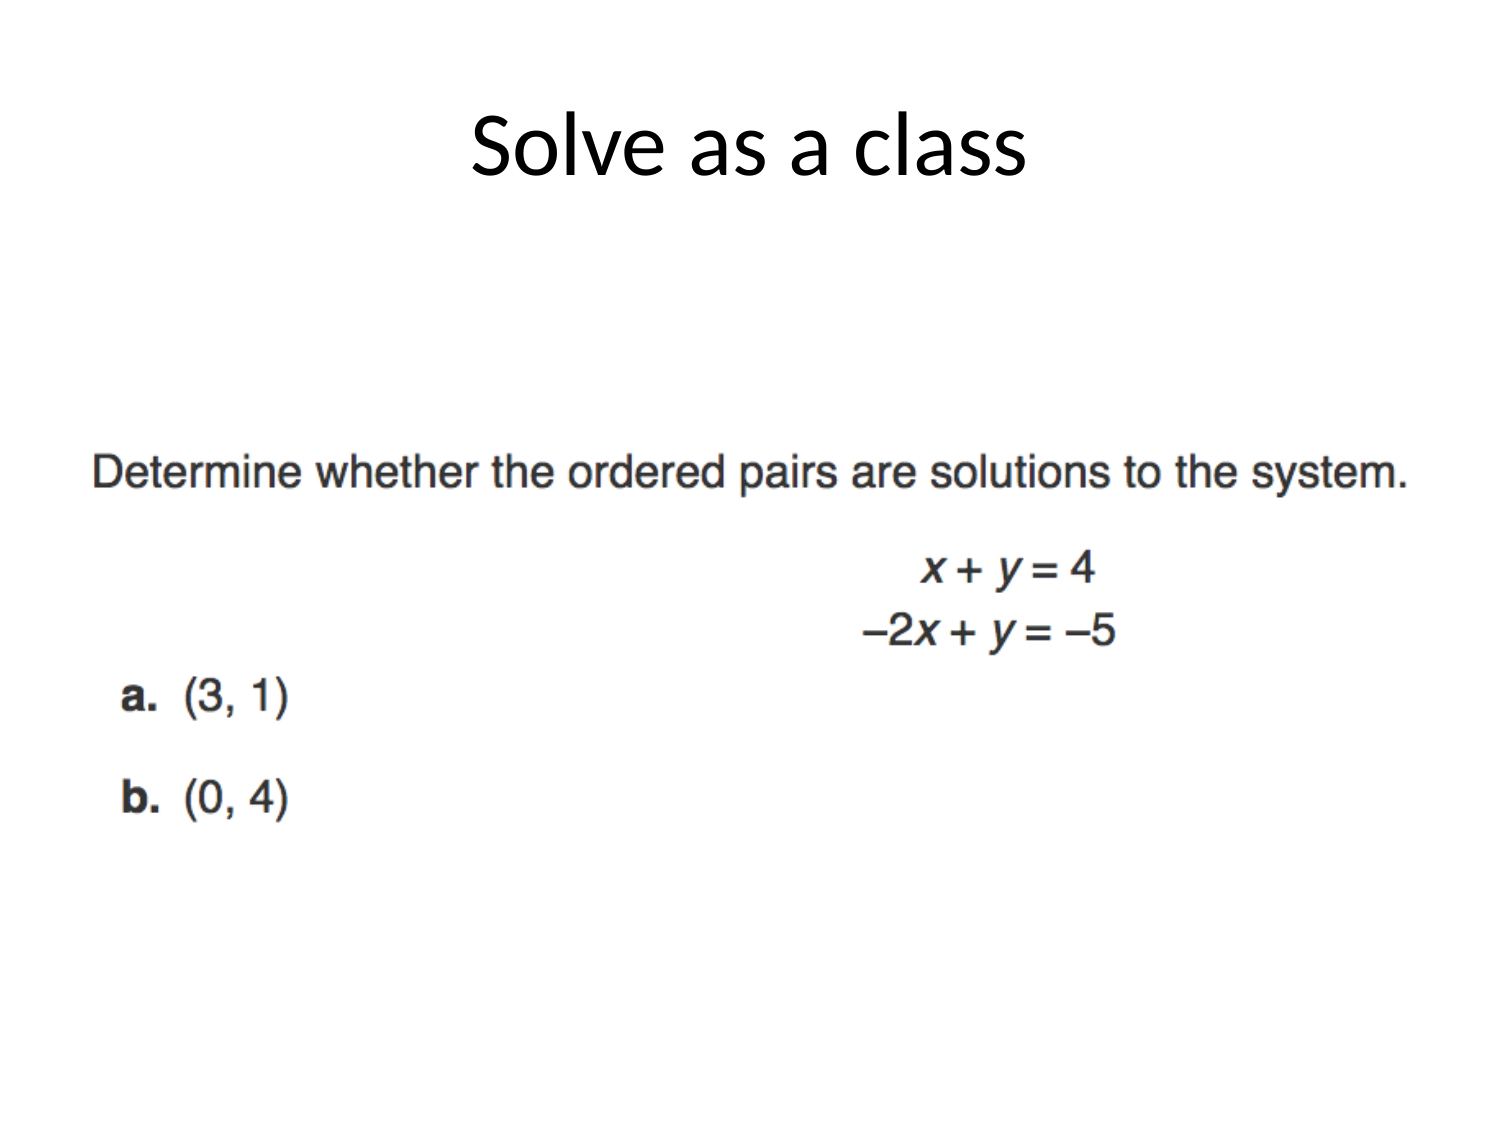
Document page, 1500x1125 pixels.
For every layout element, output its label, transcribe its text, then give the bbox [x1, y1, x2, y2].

title Solve as a class [75, 45, 1425, 233]
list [74, 262, 1426, 1006]
